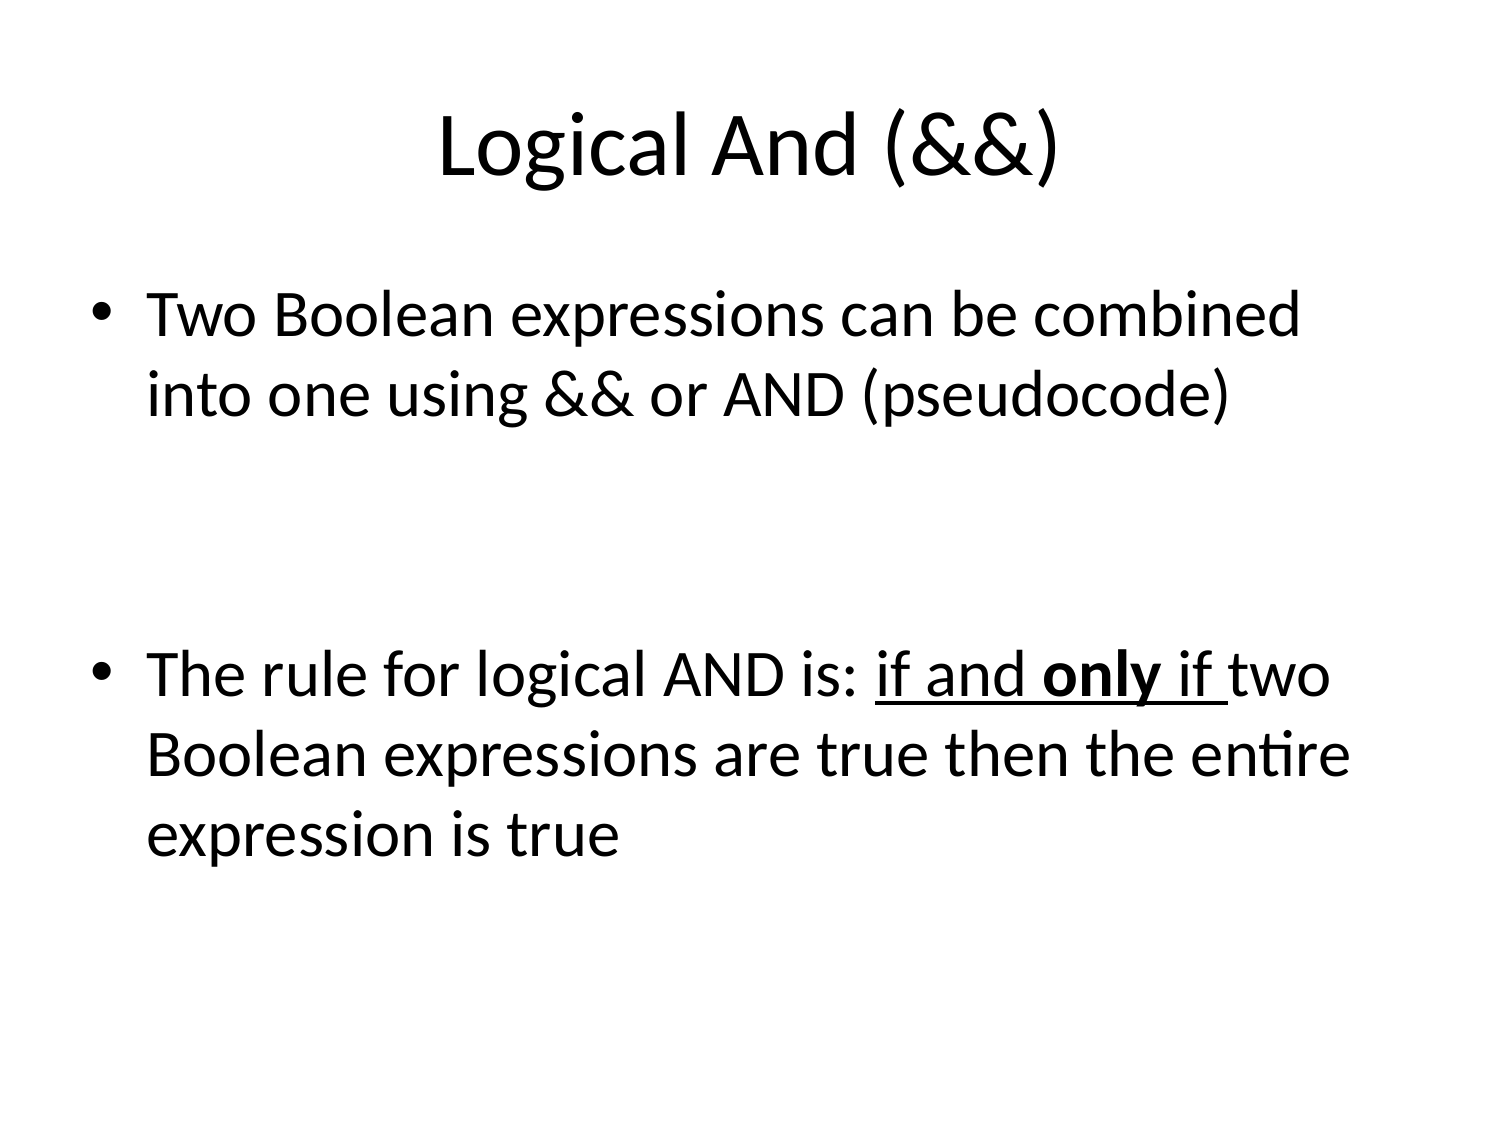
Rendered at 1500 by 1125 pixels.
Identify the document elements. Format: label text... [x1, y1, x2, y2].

list Two Boolean expressions can be combined into one using && or AND (pseudocode) The rule for logical AND is: if and only if two Boolean expressions are true then the entire expression is true [75, 262, 1425, 1005]
title Logical And (&&) [75, 45, 1425, 233]
